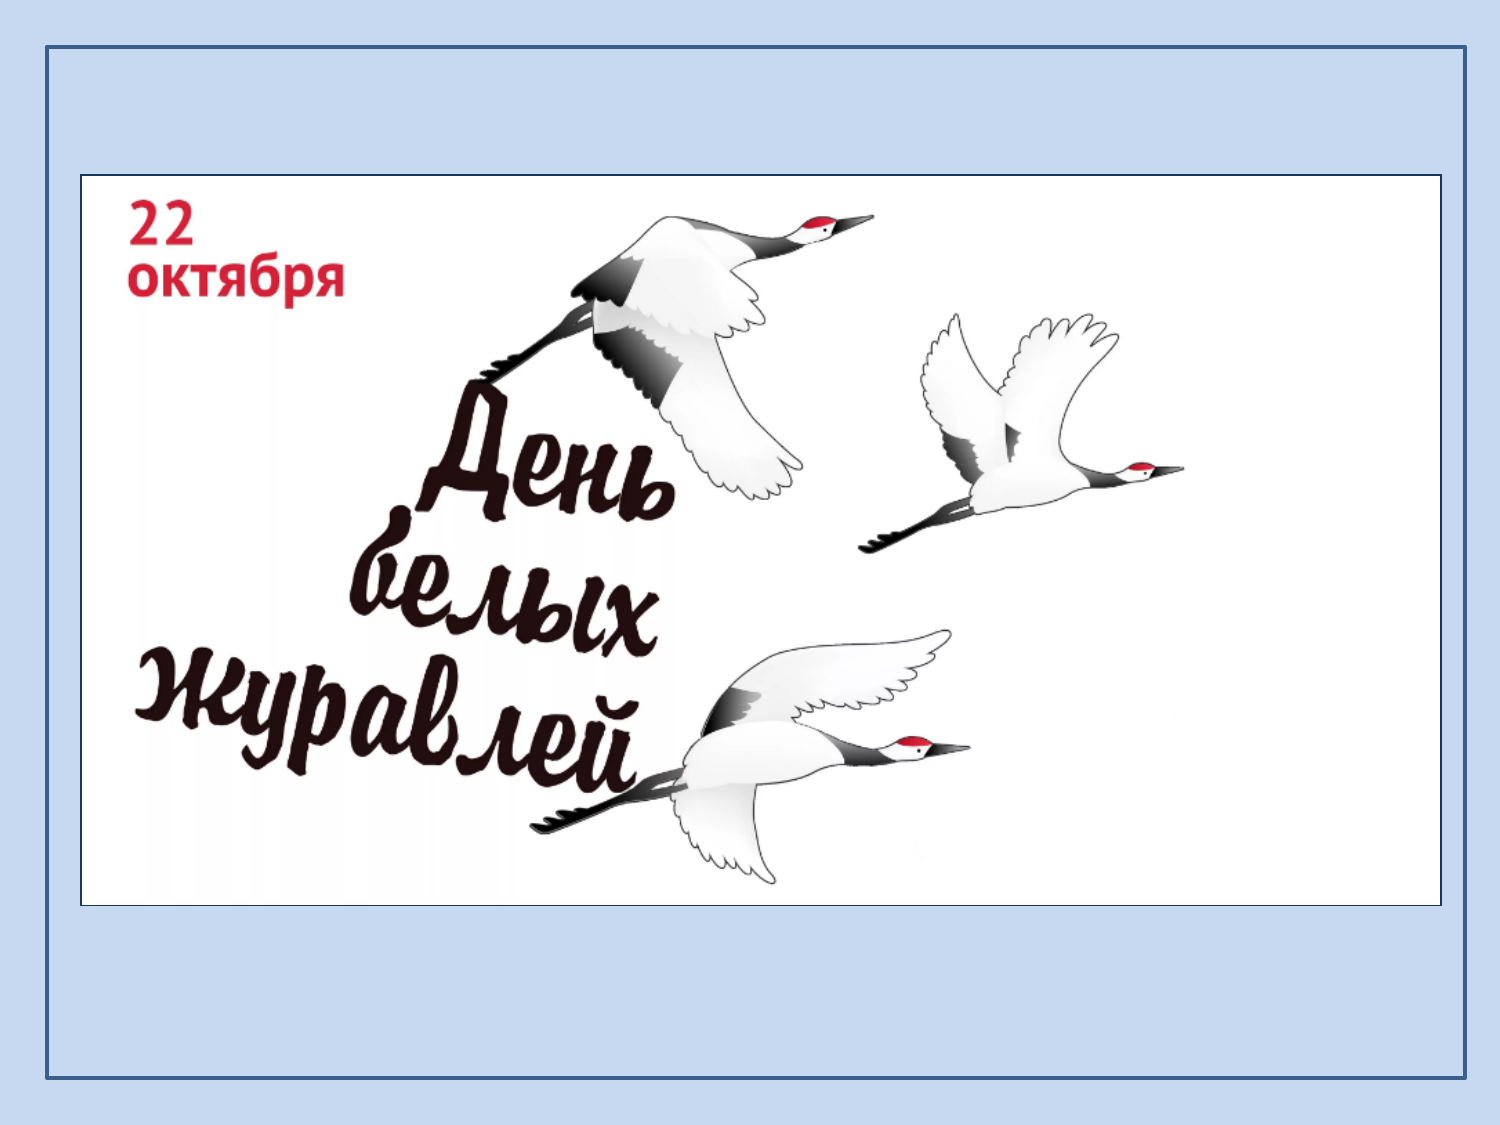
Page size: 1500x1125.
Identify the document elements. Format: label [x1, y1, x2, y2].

text_box [45, 45, 1467, 1080]
picture [81, 175, 1441, 905]
